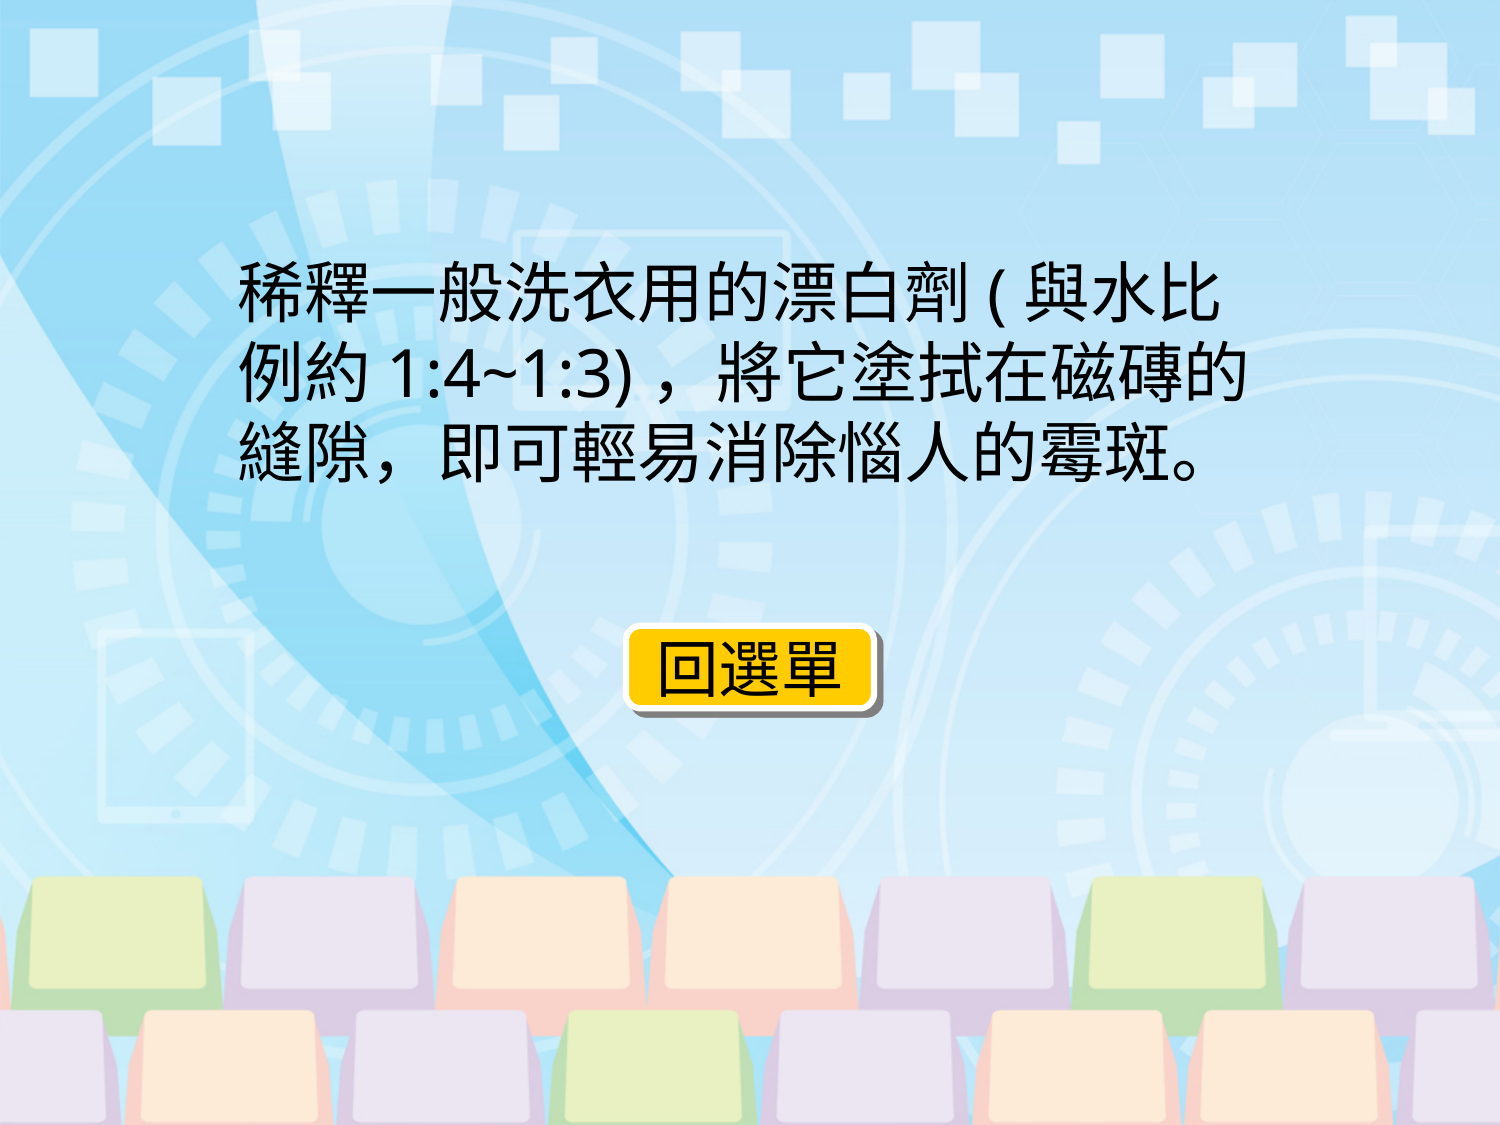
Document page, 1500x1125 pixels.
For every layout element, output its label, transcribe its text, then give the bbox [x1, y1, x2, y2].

text_box 回選單 [625, 625, 874, 709]
text_box 稀釋一般洗衣用的漂白劑(與水比例約1:4~1:3)，將它塗拭在磁磚的縫隙，即可輕易消除惱人的霉斑。 [222, 243, 1298, 499]
picture [0, 0, 1500, 1125]
